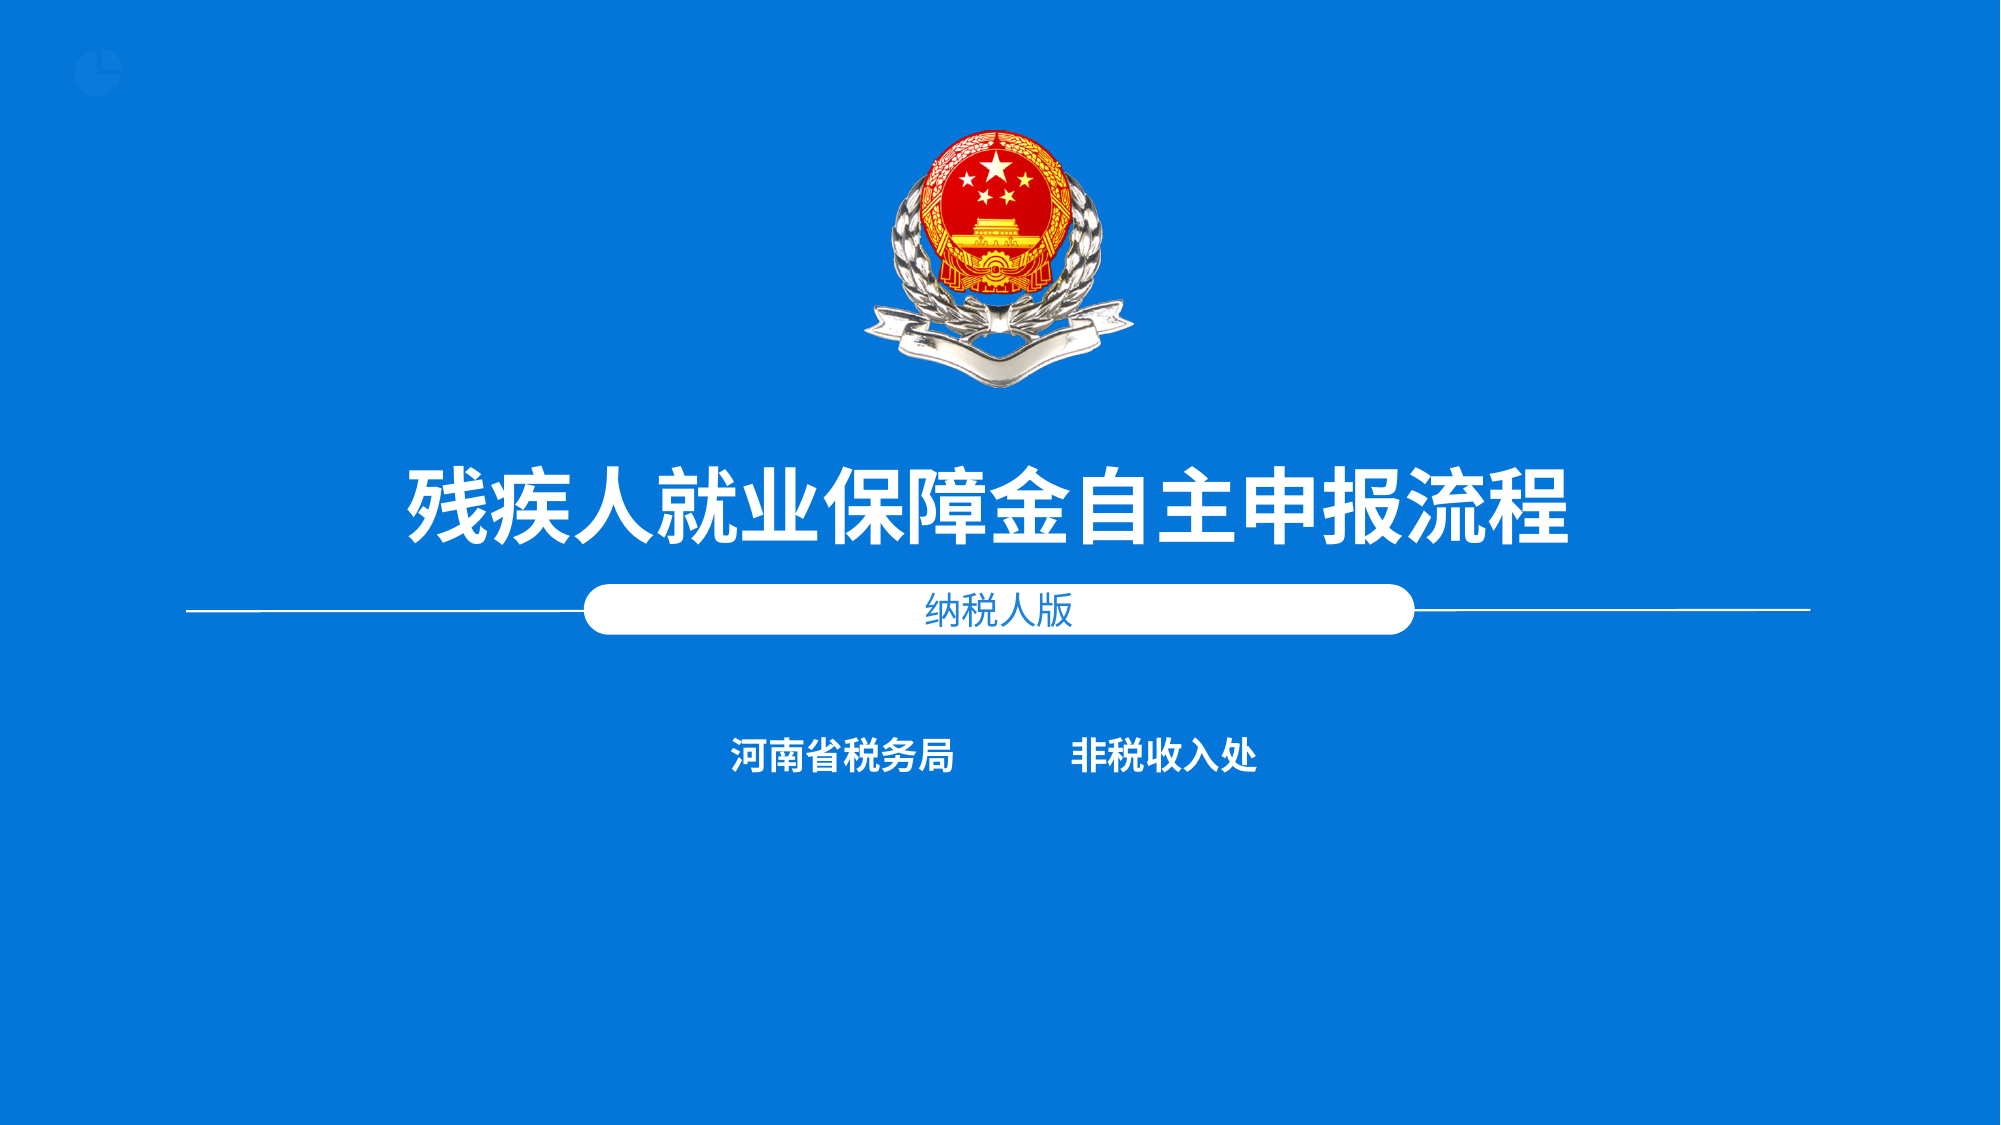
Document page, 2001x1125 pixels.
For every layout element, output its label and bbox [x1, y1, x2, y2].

text_box [715, 724, 1279, 785]
picture [864, 131, 1134, 388]
text_box [13, 28, 2000, 1097]
